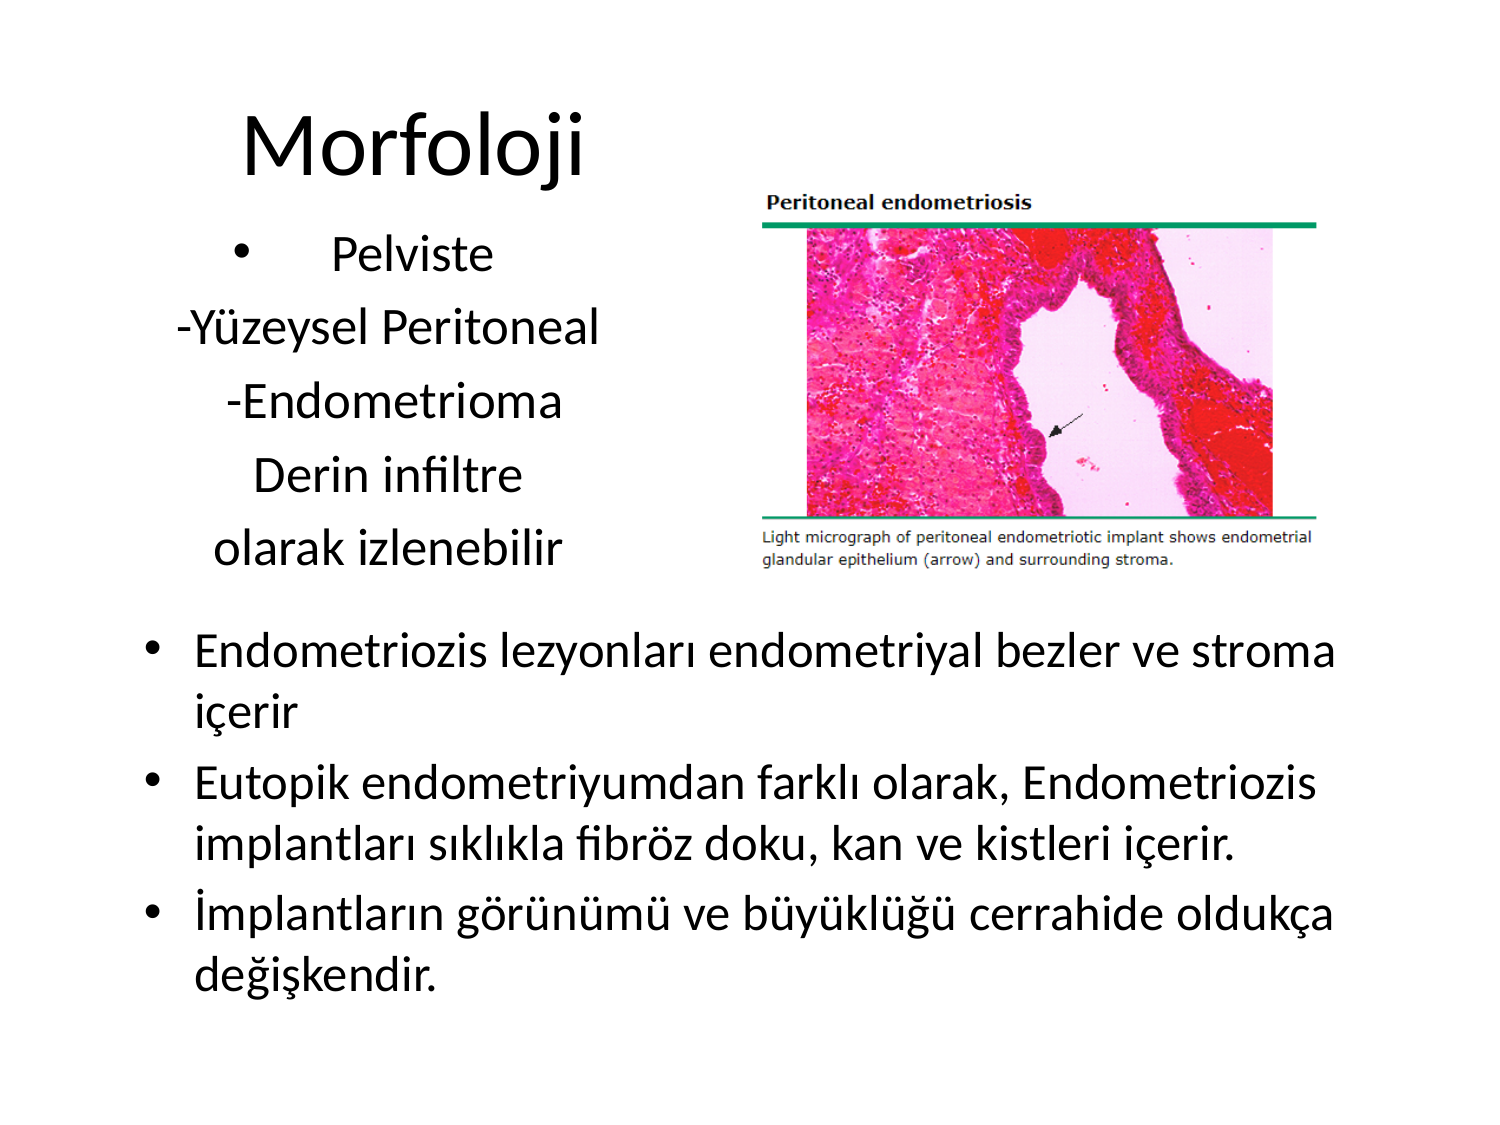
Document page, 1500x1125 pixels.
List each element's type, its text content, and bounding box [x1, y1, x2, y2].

title Morfoloji [75, 45, 774, 233]
list Pelviste -Yüzeysel Peritoneal -Endometrioma Derin infiltre olarak izlenebilir [75, 210, 715, 586]
text_box Endometriozis lezyonları endometriyal bezler ve stroma içerir Eutopik endometriyumdan farklı olarak, Endometriozis implantları sıklıkla fibröz doku, kan ve kistleri içerir. İmplantların görünümü ve büyüklüğü cerrahide oldukça değişkendir. [128, 609, 1360, 1055]
picture [761, 187, 1320, 572]
